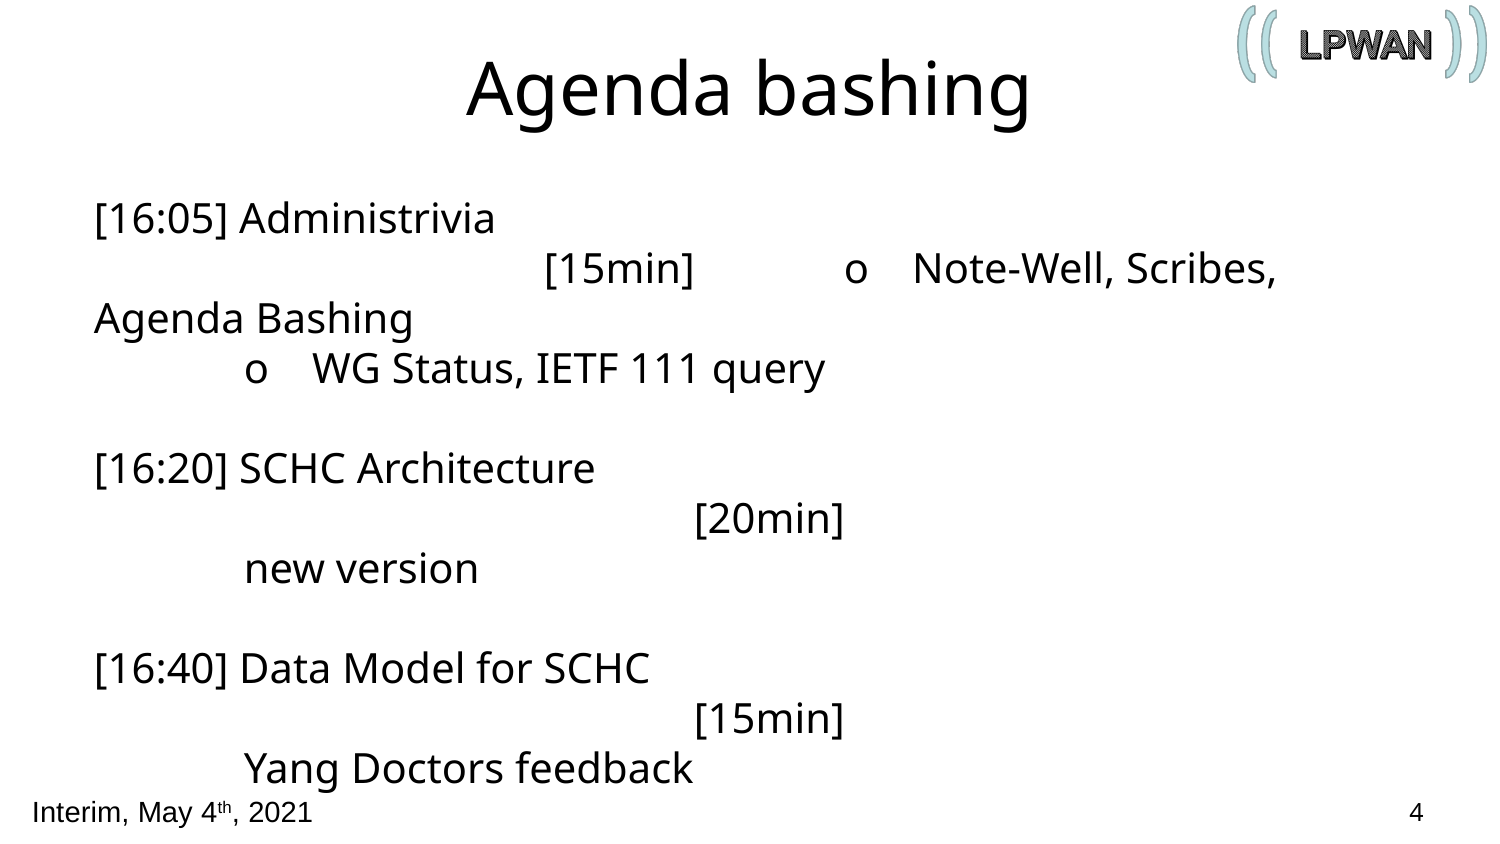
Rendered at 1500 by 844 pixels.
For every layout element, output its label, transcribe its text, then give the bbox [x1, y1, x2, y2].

picture [1237, 5, 1487, 83]
title Agenda bashing [75, 33, 1425, 139]
text_box [16:05] Administrivia [15min] o Note-Well, Scribes, Agenda Bashing o WG Status, IETF 111 query [16:20] SCHC Architecture [20min] new version [16:40] Data Model for SCHC [15min] Yang Doctors feedback [16:55] AOB [ QS ] [78, 184, 1399, 844]
slide_number 4 [1399, 791, 1439, 837]
